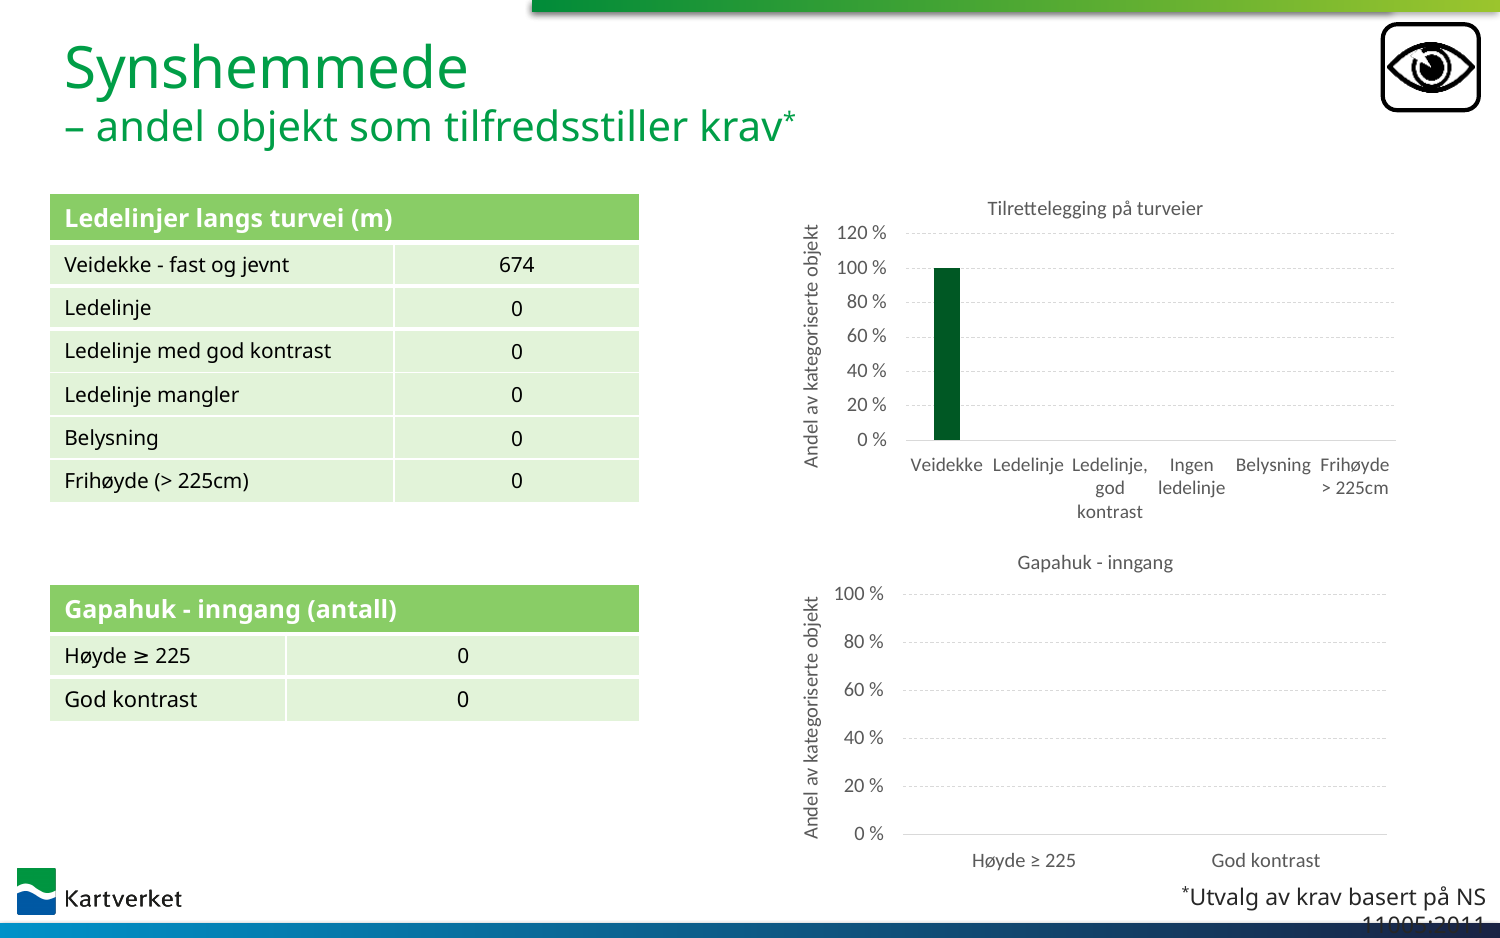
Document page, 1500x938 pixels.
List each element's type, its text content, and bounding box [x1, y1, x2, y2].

table_cell 0 [395, 331, 639, 372]
table_cell 0 [287, 636, 639, 675]
table_cell Belysning [50, 417, 393, 458]
picture [791, 541, 1400, 880]
table_cell Ledelinje mangler [50, 373, 393, 415]
table_cell Høyde ≥ 225 [50, 636, 285, 675]
table_cell 0 [395, 460, 639, 502]
table_header Gapahuk - inngang (antall) [50, 585, 639, 632]
table_cell 674 [395, 245, 639, 284]
table_cell Frihøyde (> 225cm) [50, 460, 393, 502]
table_cell 0 [395, 417, 639, 458]
table_cell 0 [395, 288, 639, 327]
table_cell 0 [395, 373, 639, 415]
text_box Synshemmede – andel objekt som tilfredsstiller krav* [49, 24, 1431, 158]
table_header Ledelinjer langs turvei (m) [50, 194, 639, 240]
table_cell Veidekke - fast og jevnt [50, 245, 393, 284]
text_box *Utvalg av krav basert på NS 11005:2011 [1068, 873, 1500, 938]
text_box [1382, 24, 1480, 111]
table_cell 0 [287, 679, 639, 721]
table_cell God kontrast [50, 679, 285, 721]
table_cell Ledelinje med god kontrast [50, 331, 393, 372]
picture [791, 187, 1400, 526]
table_cell Ledelinje [50, 288, 393, 327]
